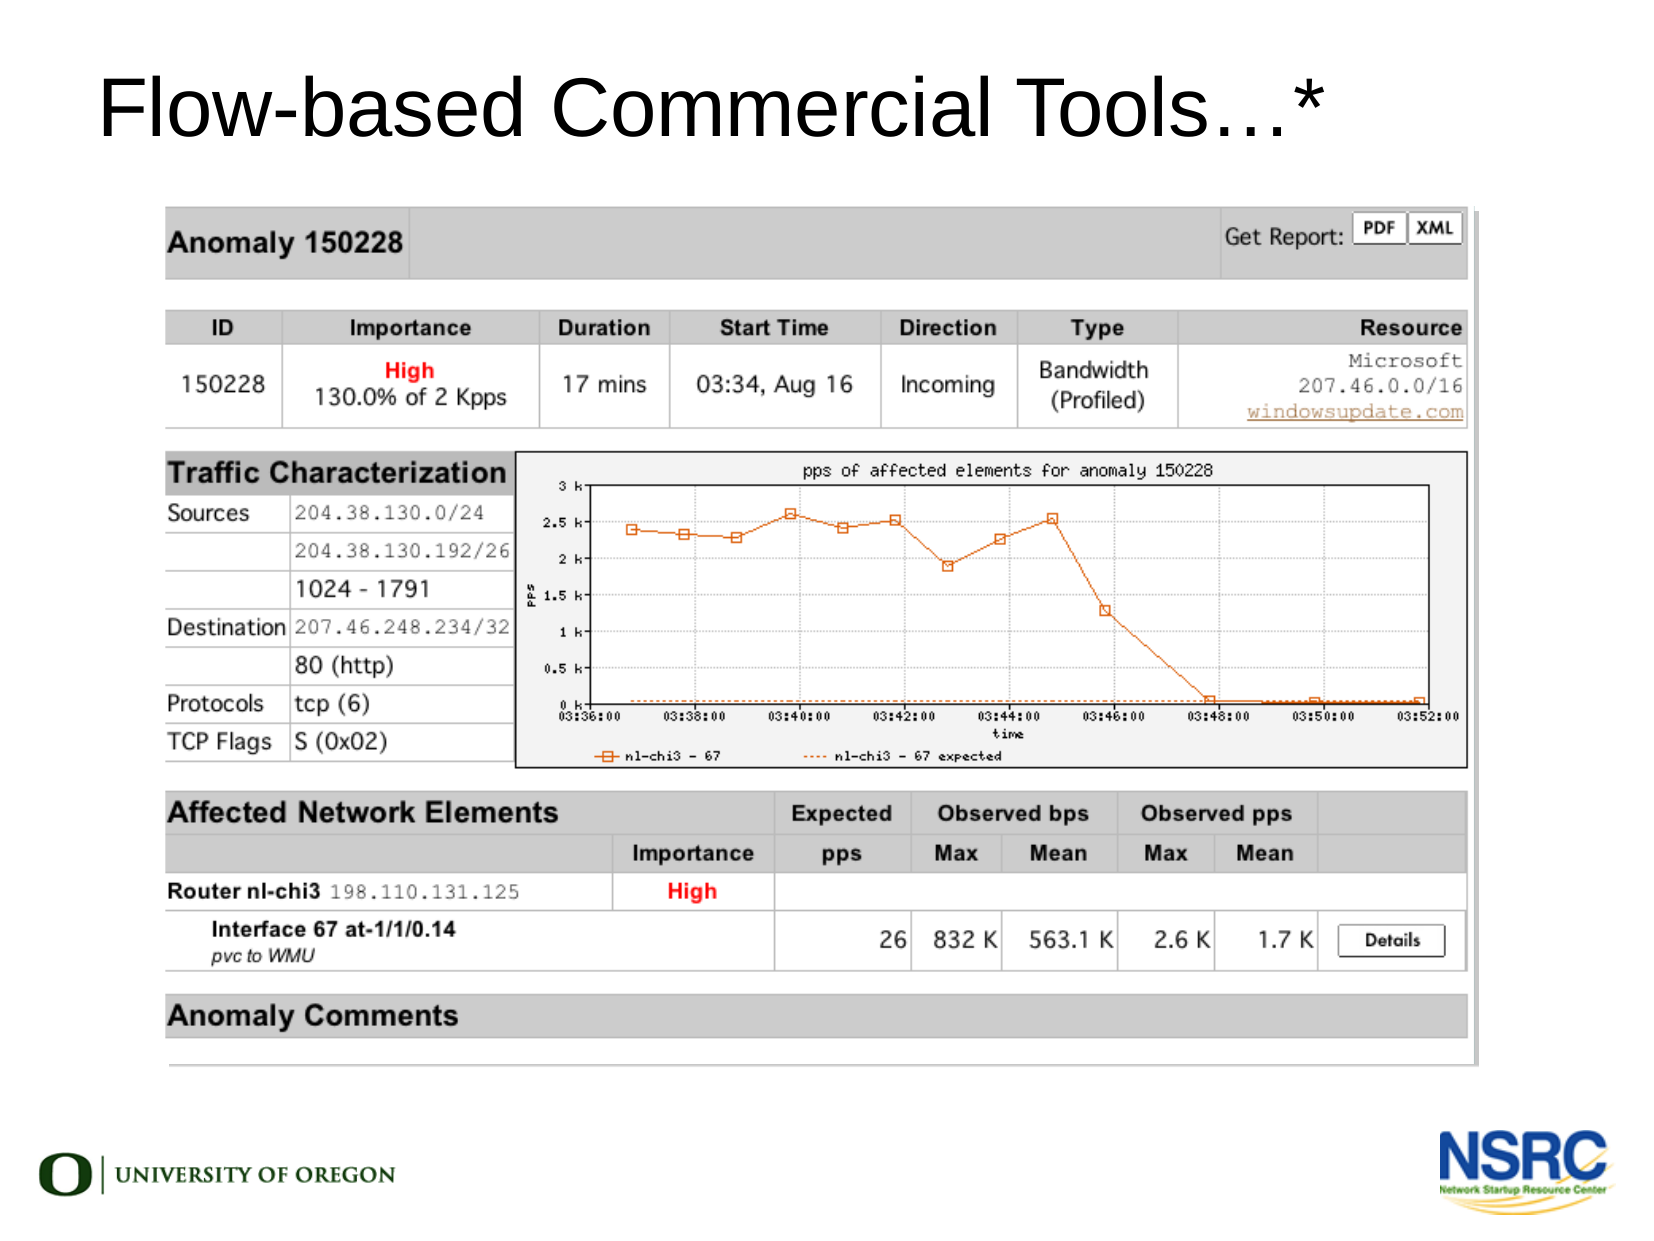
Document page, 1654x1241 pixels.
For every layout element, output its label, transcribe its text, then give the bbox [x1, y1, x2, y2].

picture [1440, 1130, 1616, 1215]
text_box Flow-based Commercial Tools…* [82, 49, 1571, 257]
picture [164, 206, 1475, 1065]
picture [37, 1151, 397, 1198]
